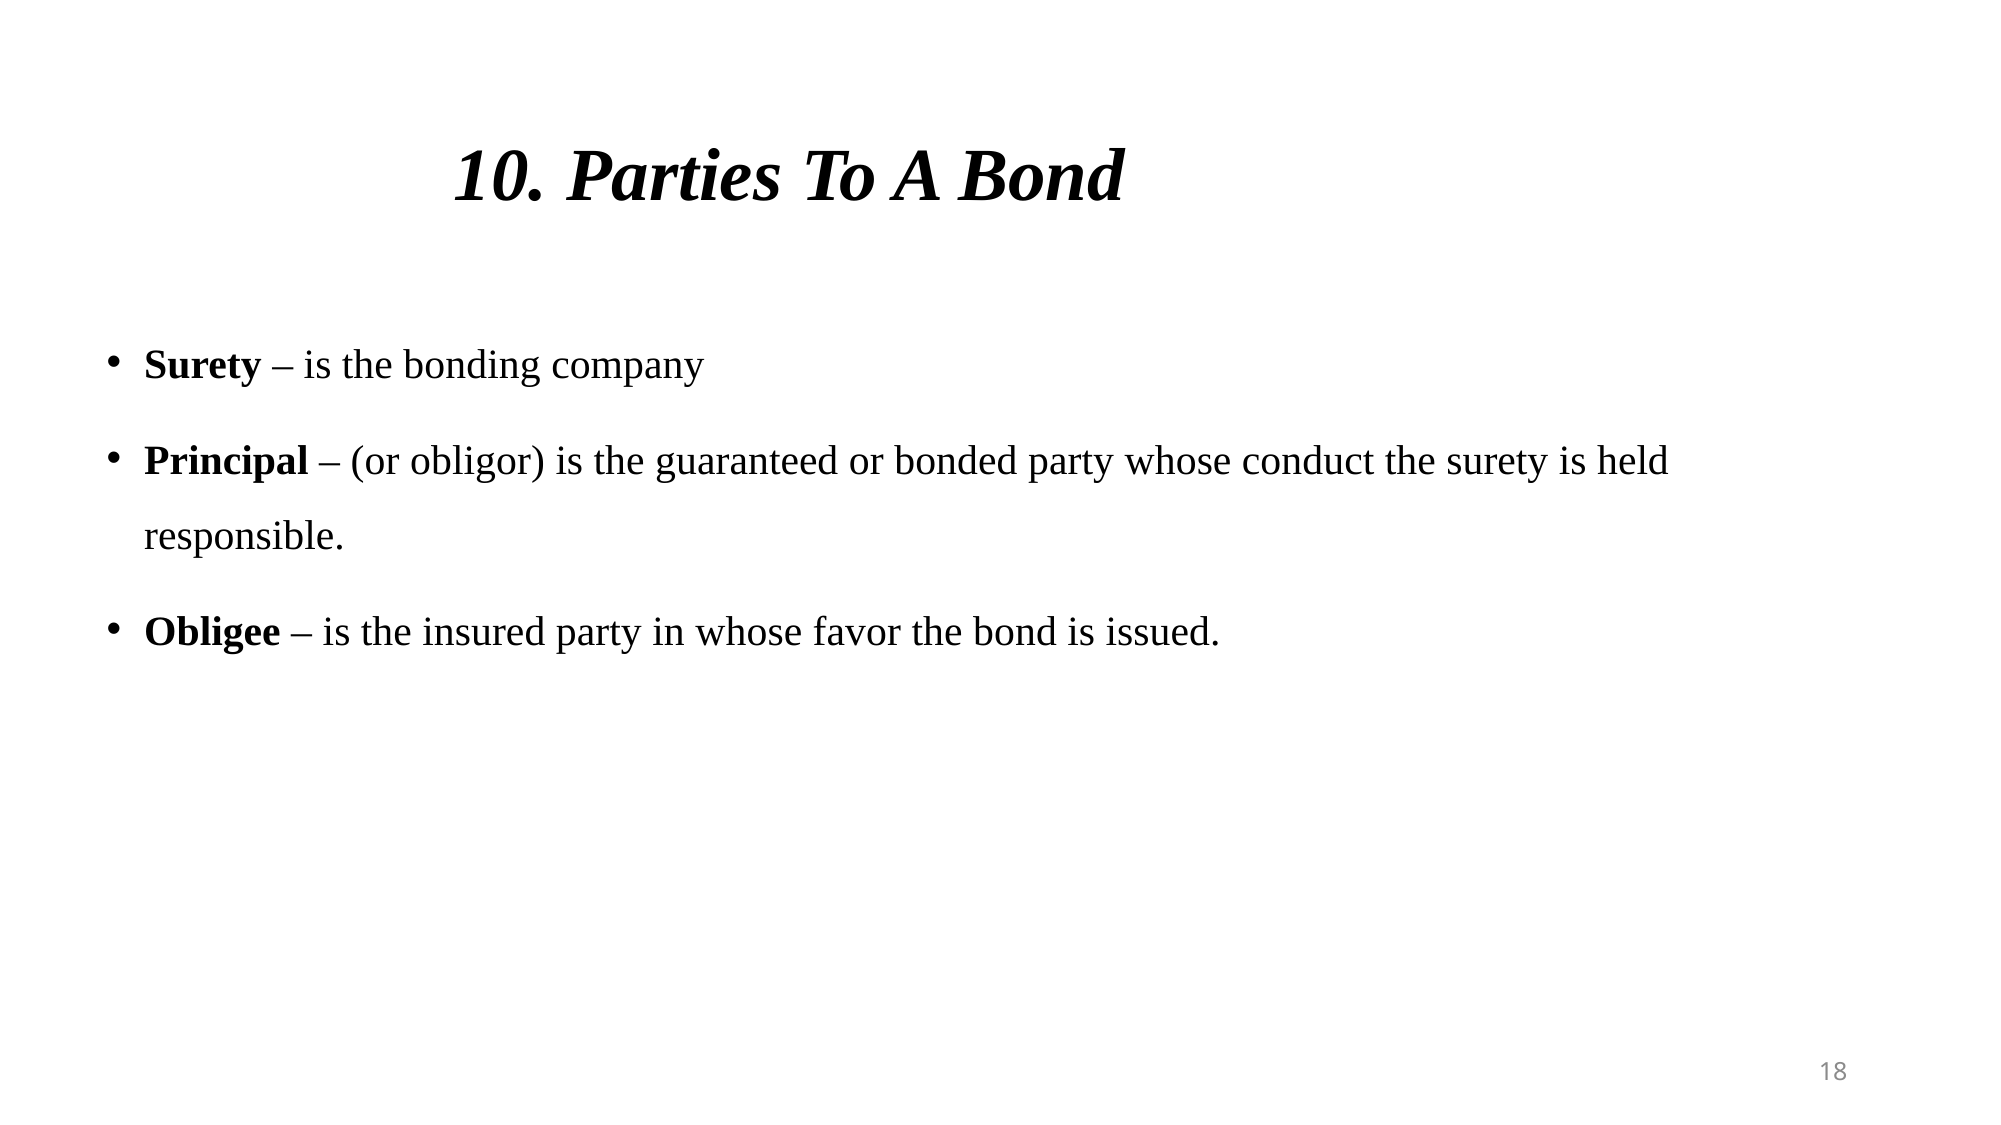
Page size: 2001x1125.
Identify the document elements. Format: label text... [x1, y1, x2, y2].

slide_number 18 [1412, 1042, 1863, 1103]
title 10. Parties To A Bond [438, 123, 1607, 230]
list Surety – is the bonding company Principal – (or obligor) is the guaranteed or bonded party whose conduct the surety is held responsible. Obligee – is the insured party in whose favor the bond is issued. [91, 303, 1825, 760]
